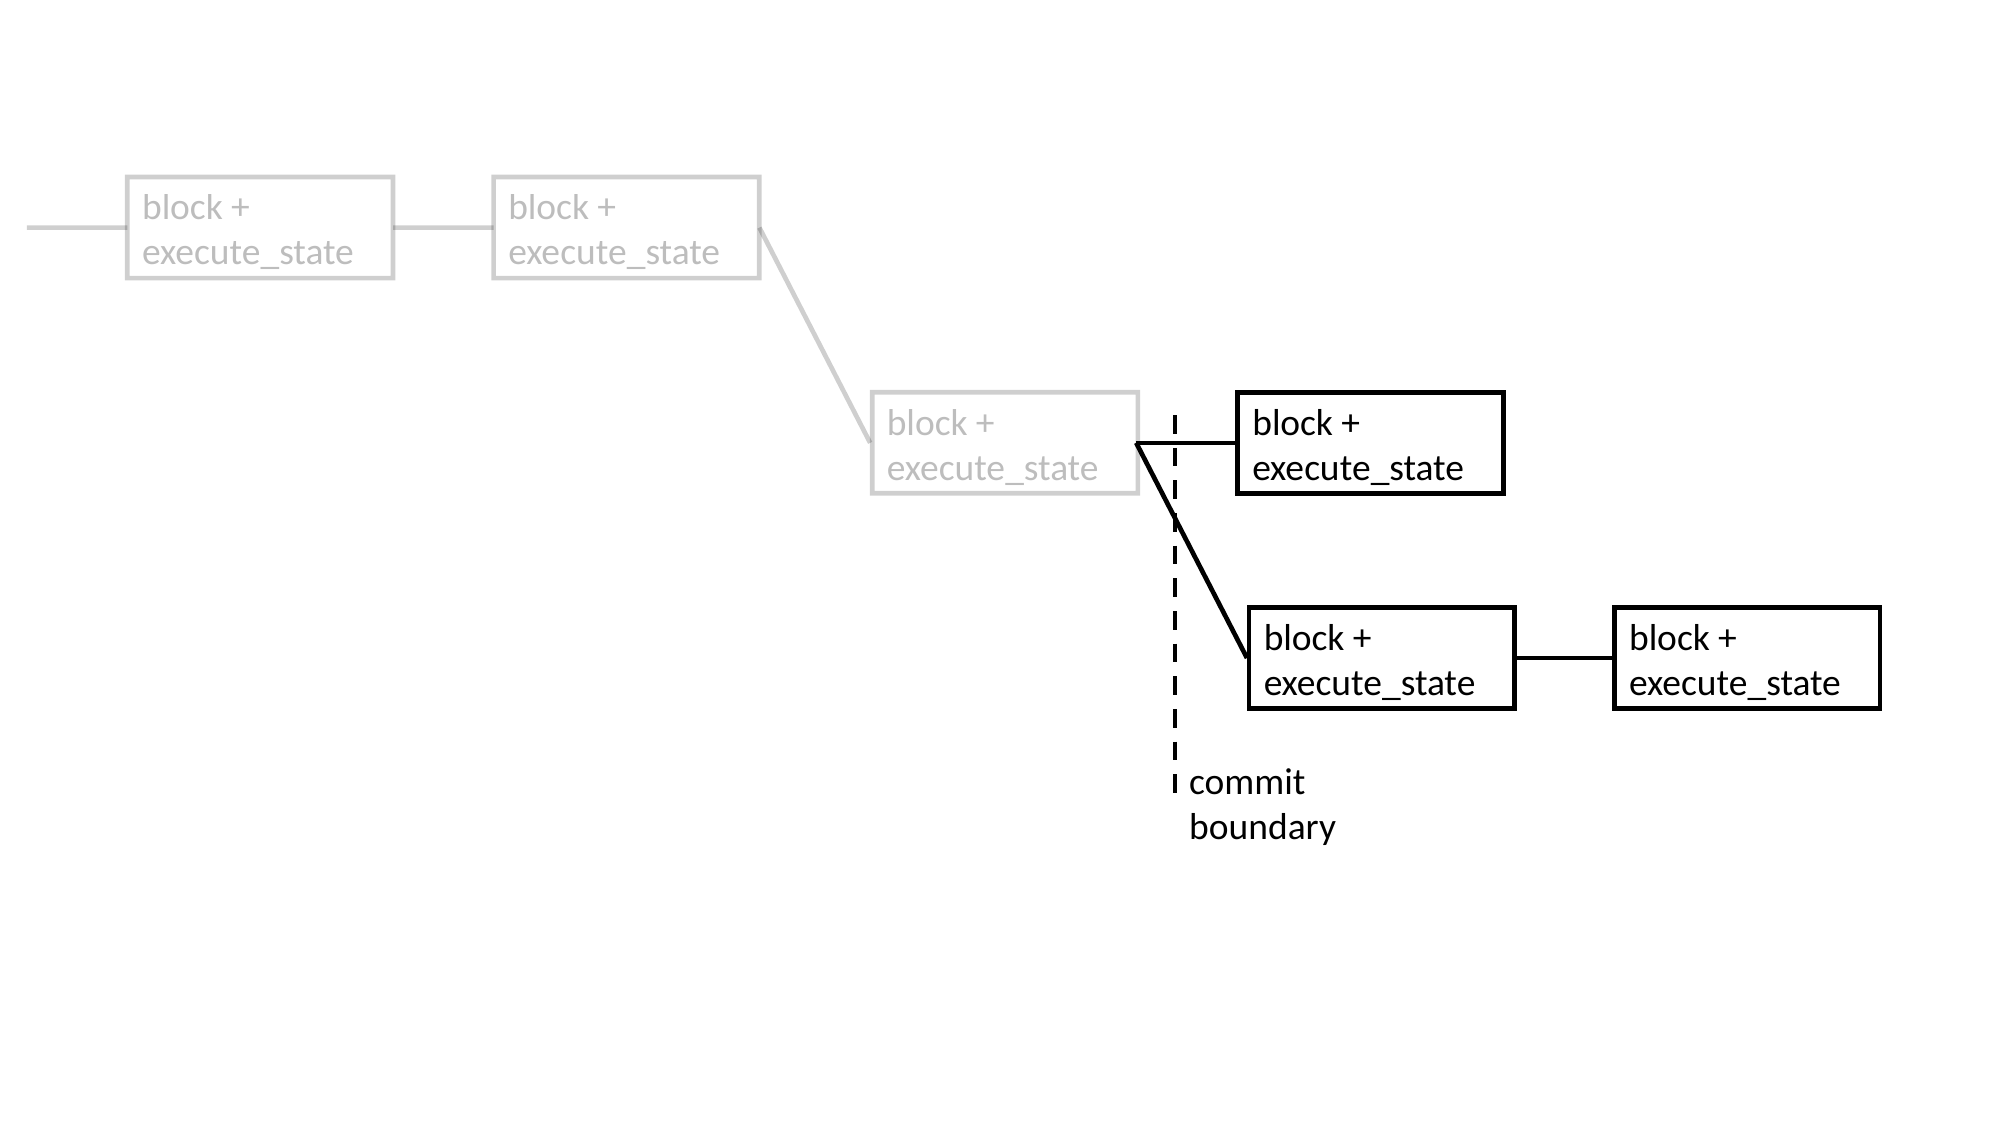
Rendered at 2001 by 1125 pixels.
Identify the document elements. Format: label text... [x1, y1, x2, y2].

text_box block + execute_state [1237, 391, 1504, 494]
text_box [1136, 442, 1174, 658]
text_box block + execute_state [871, 391, 1139, 494]
text_box block + execute_state [1613, 606, 1881, 710]
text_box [1176, 442, 1247, 658]
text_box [759, 227, 871, 443]
text_box block + execute_state [493, 176, 760, 279]
text_box block + execute_state [1248, 606, 1516, 710]
text_box commit boundary [1174, 749, 1352, 855]
text_box block + execute_state [126, 176, 394, 279]
